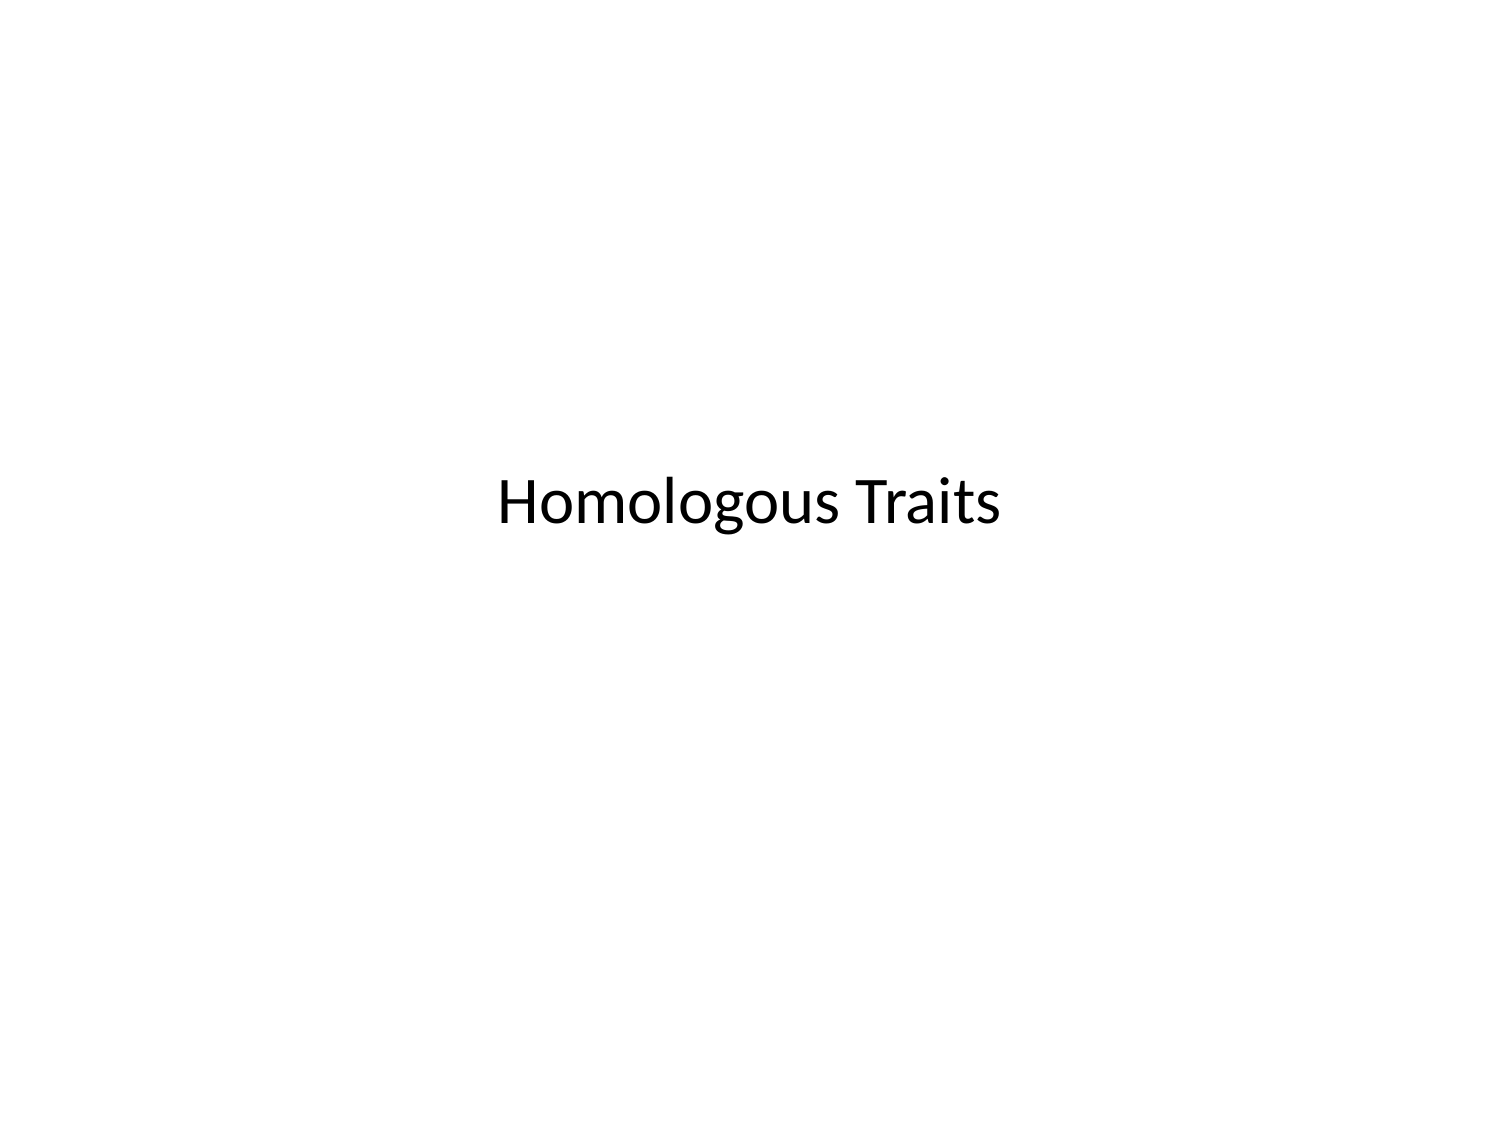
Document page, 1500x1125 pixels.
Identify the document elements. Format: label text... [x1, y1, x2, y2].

list Homologous Traits [75, 262, 1425, 1005]
